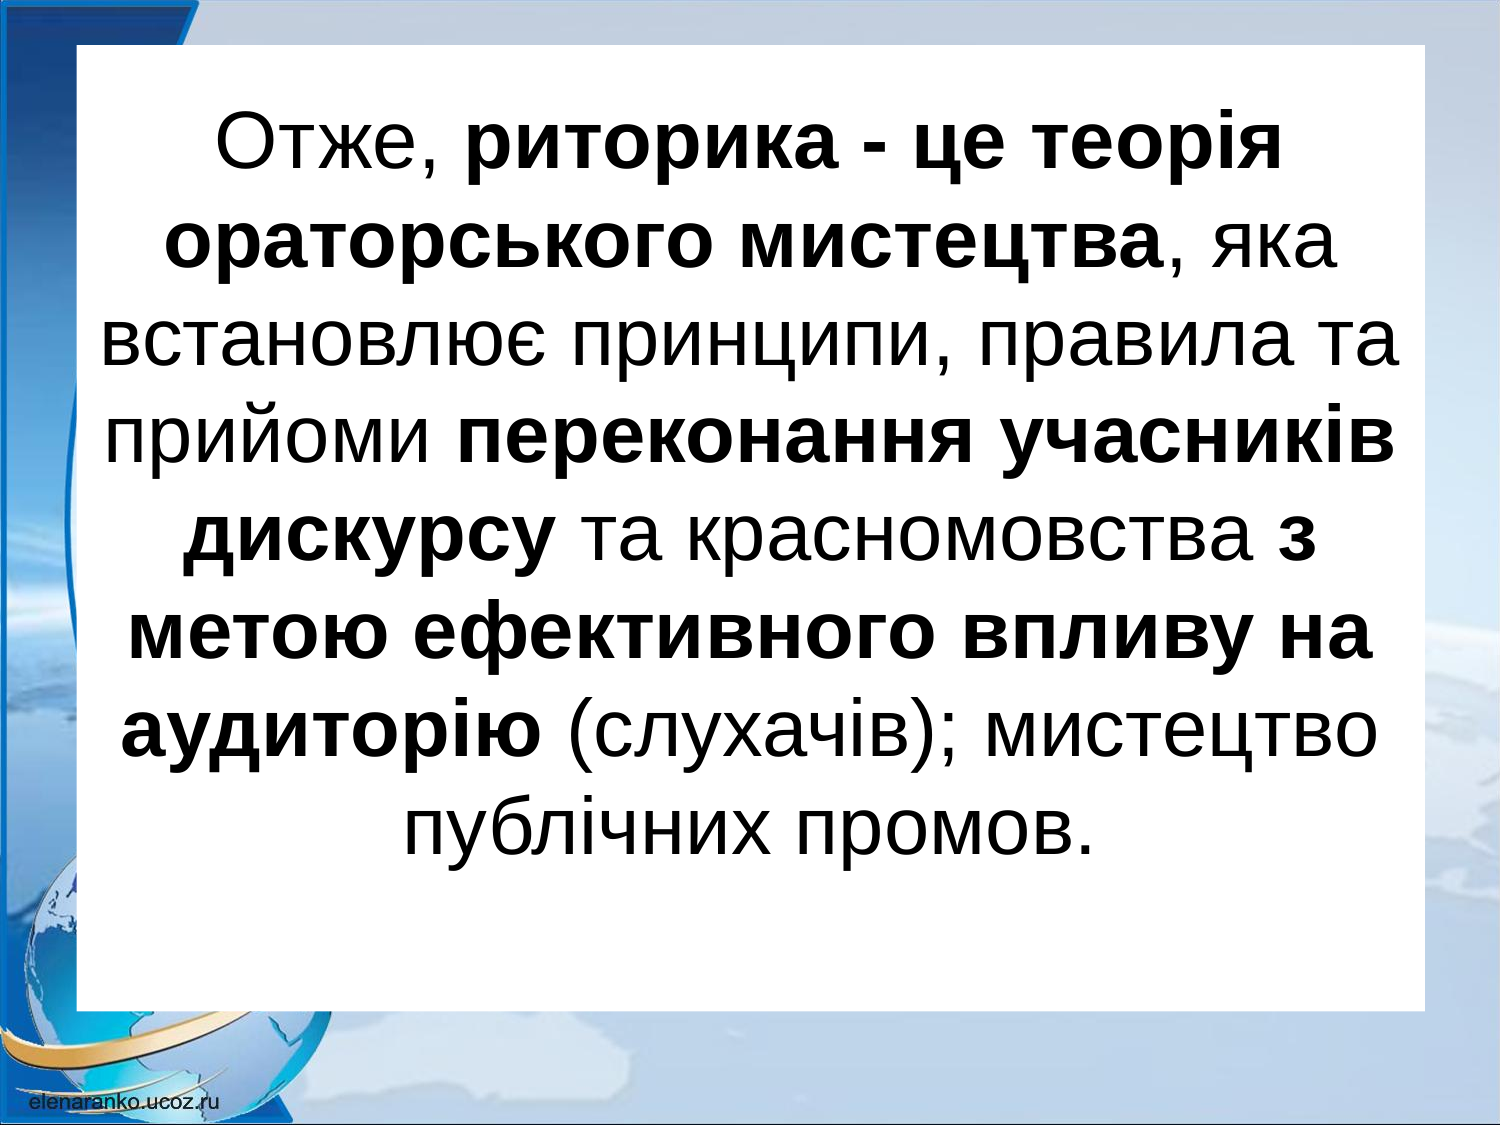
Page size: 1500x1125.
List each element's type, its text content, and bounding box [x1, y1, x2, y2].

title Отже, риторика - це теорія ораторського мистецтва, яка встановлює принципи, правила та прийоми переконання учасників дискурсу та красномовства з метою ефективного впливу на аудиторію (слухачів); мистецтво публічних промов. [76, 45, 1425, 1012]
picture [0, 0, 1500, 1125]
